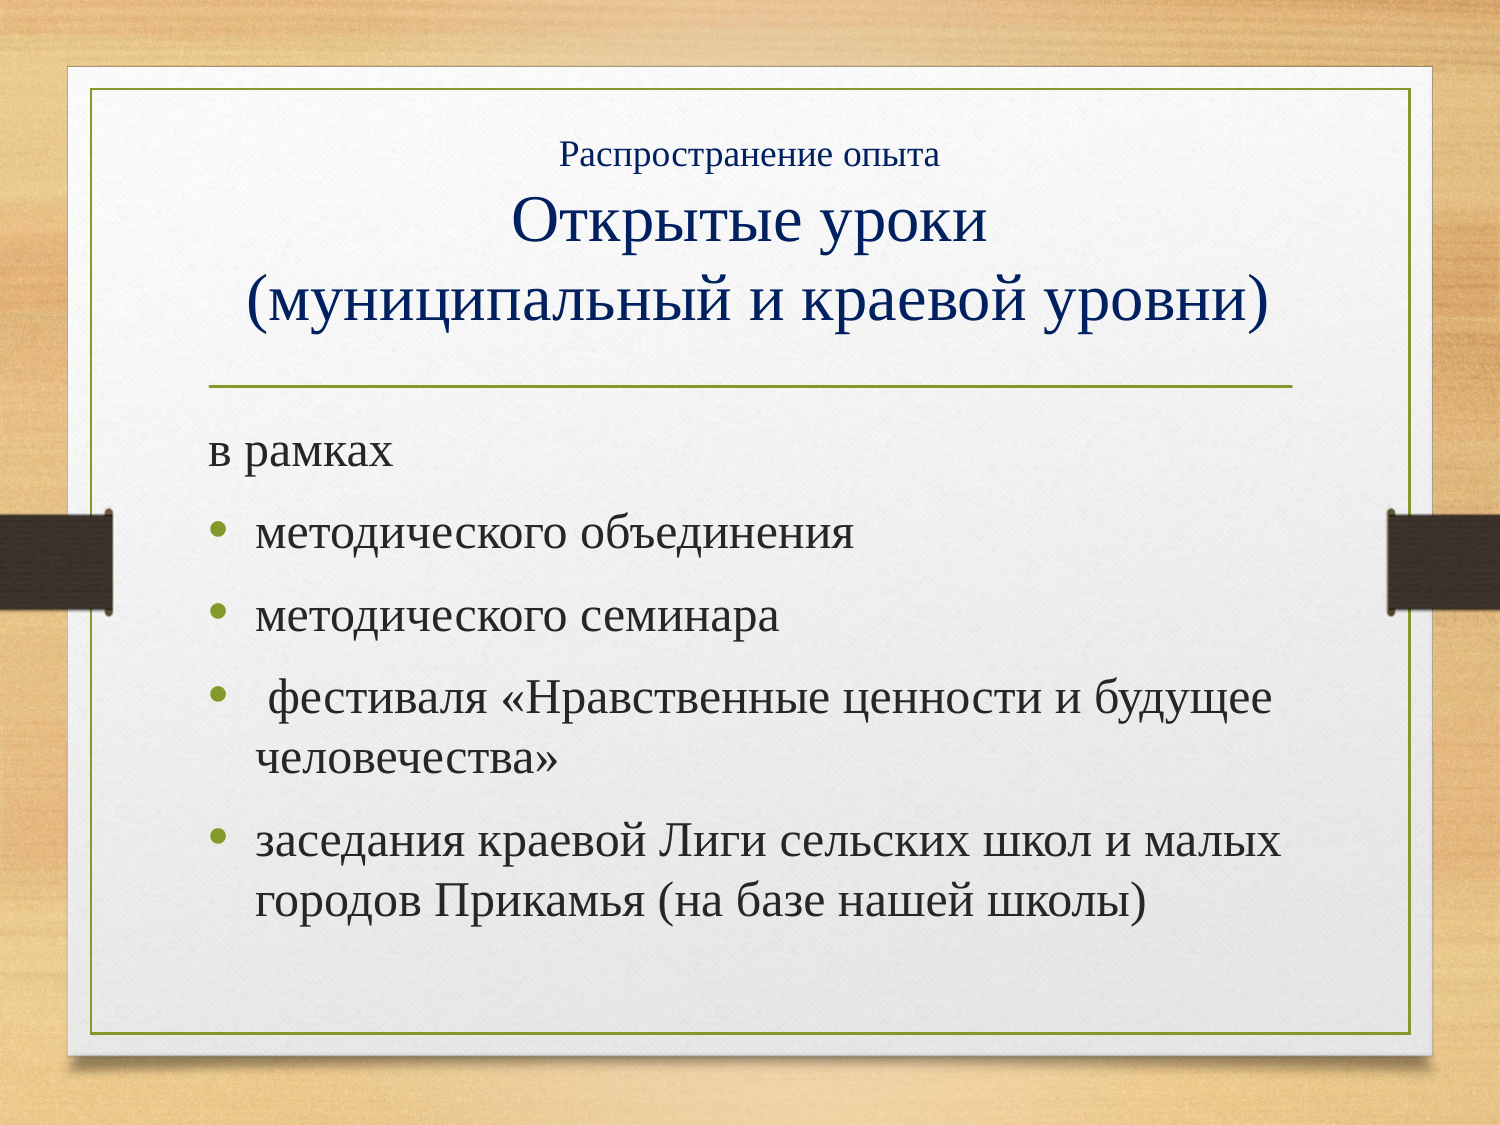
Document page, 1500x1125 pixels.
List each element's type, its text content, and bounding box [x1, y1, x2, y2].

title Распространение опыта Открытые уроки (муниципальный и краевой уровни) [112, 90, 1388, 374]
list в рамках методического объединения методического семинара фестиваля «Нравственные ценности и будущее человечества» заседания краевой Лиги сельских школ и малых городов Прикамья (на базе нашей школы) [193, 408, 1309, 974]
picture [0, 0, 1500, 1125]
